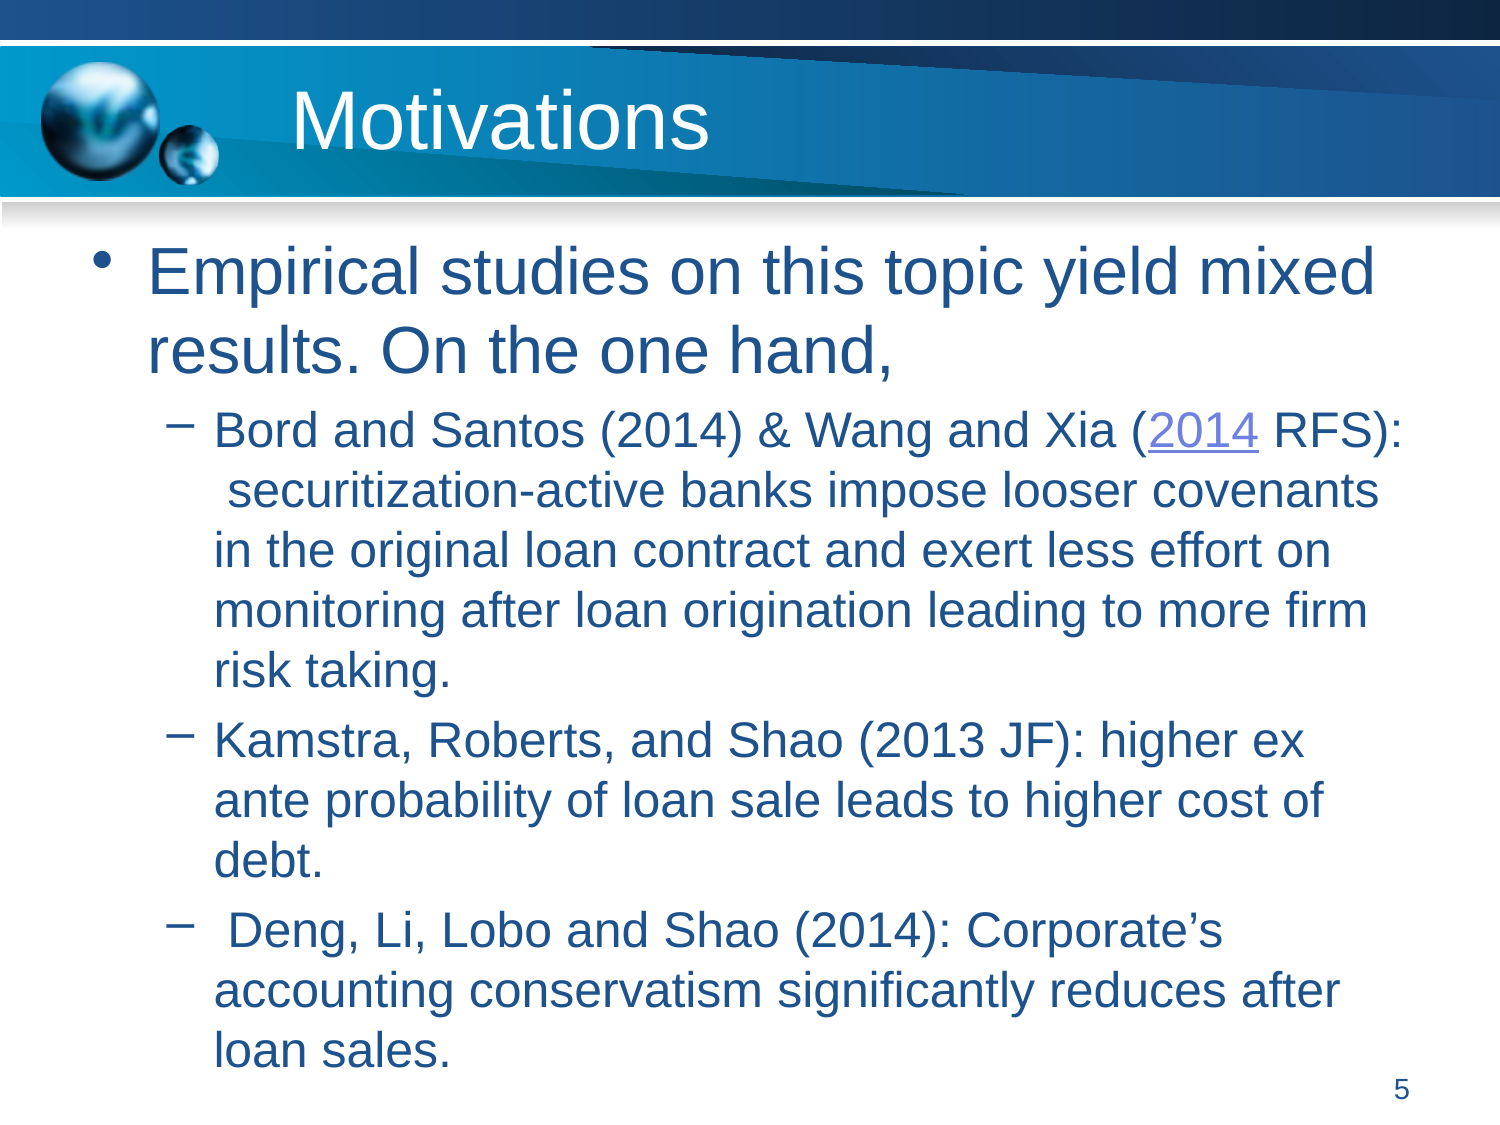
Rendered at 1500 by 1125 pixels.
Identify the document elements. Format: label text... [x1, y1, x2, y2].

picture [160, 126, 218, 184]
list Empirical studies on this topic yield mixed results. On the one hand, Bord and Santos (2014) & Wang and Xia (2014 RFS): securitization-active banks impose looser covenants in the original loan contract and exert less effort on monitoring after loan origination leading to more firm risk taking. Kamstra, Roberts, and Shao (2013 JF): higher ex ante probability of loan sale leads to higher cost of debt. Deng, Li, Lobo and Shao (2014): Corporate’s accounting conservatism significantly reduces after loan sales. [76, 219, 1427, 1032]
picture [42, 63, 159, 180]
title Motivations [275, 45, 1363, 188]
slide_number 5 [1074, 1062, 1425, 1103]
